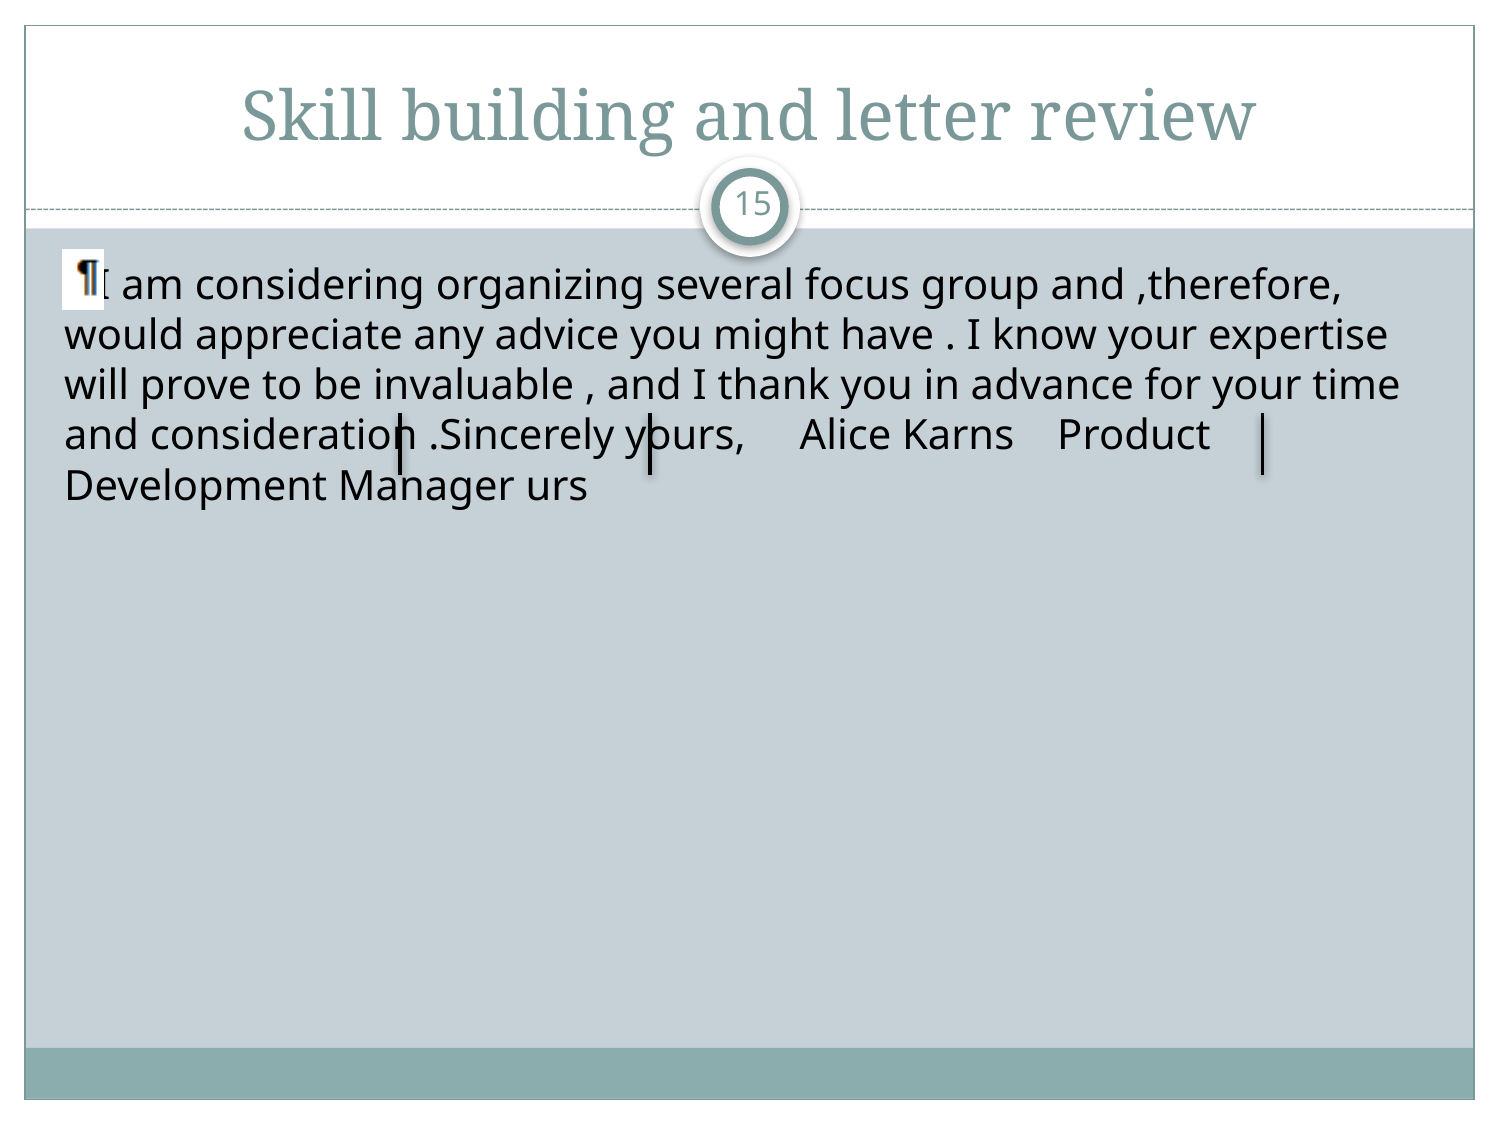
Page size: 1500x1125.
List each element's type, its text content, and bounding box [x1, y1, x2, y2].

title Skill building and letter review [49, 37, 1450, 162]
list I am considering organizing several focus group and ,therefore, would appreciate any advice you might have . I know your expertise will prove to be invaluable , and I thank you in advance for your time and consideration .Sincerely yours, Alice Karns Product Development Manager urs [49, 250, 1445, 1001]
slide_number 15 [715, 168, 791, 241]
picture [61, 249, 104, 310]
